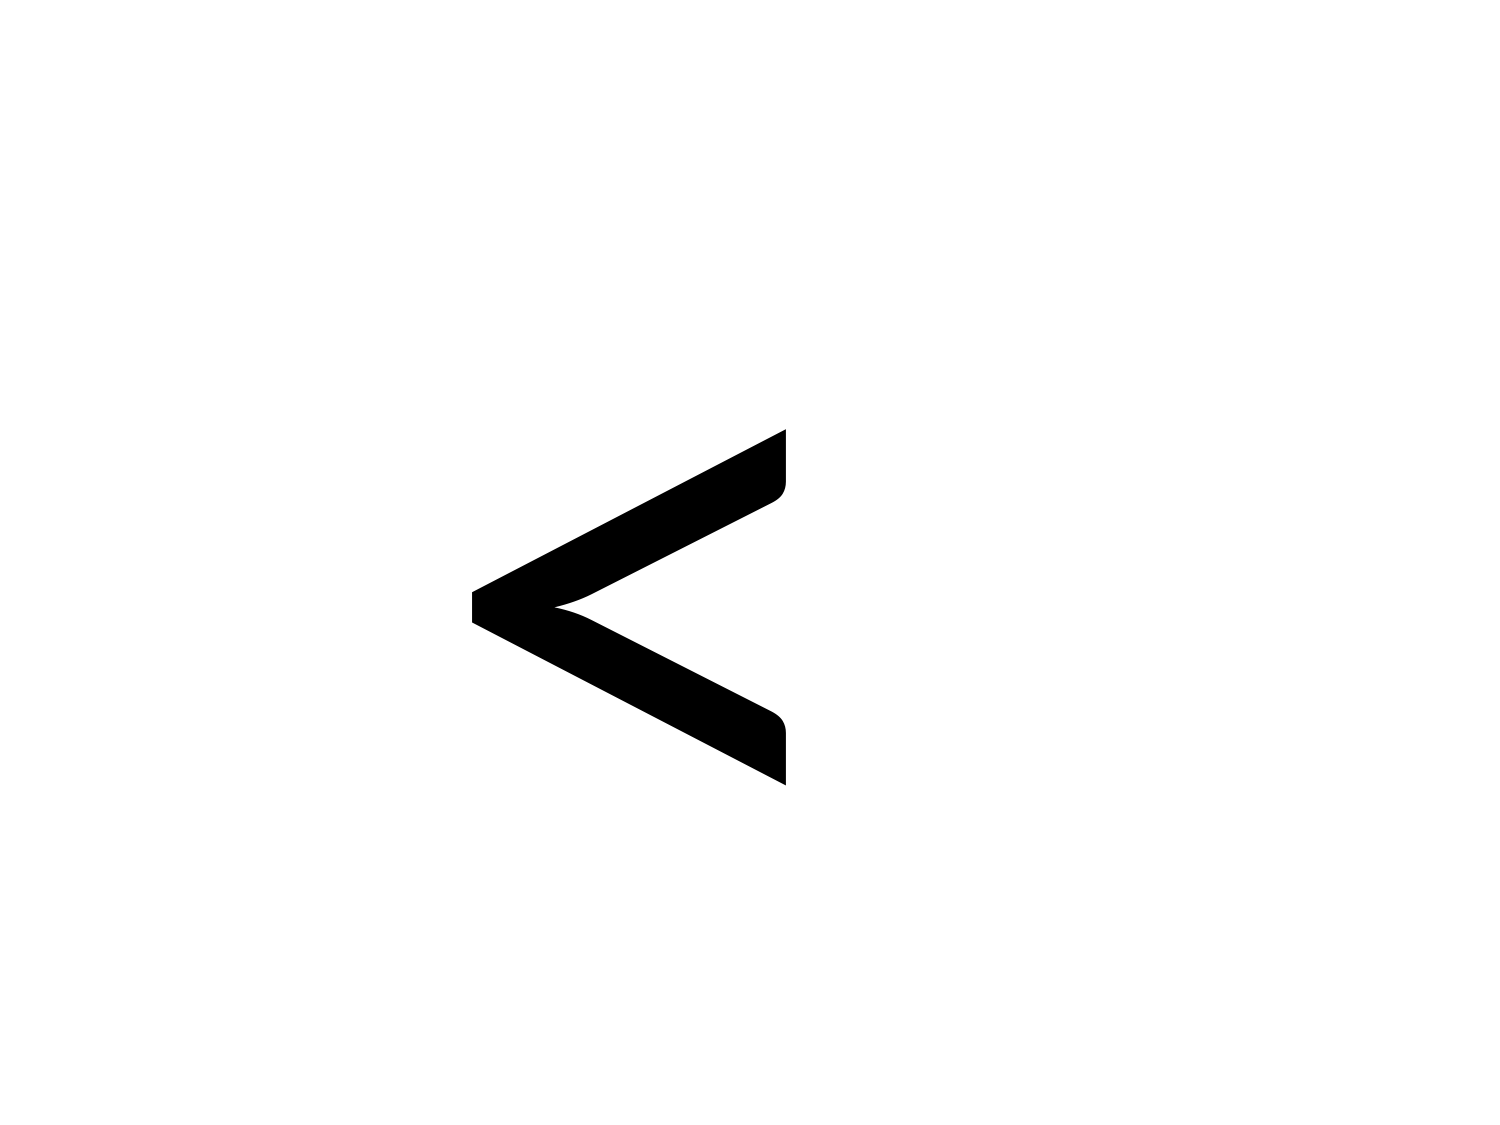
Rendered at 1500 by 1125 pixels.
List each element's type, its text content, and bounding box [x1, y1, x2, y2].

text_box < [419, 12, 1152, 1060]
